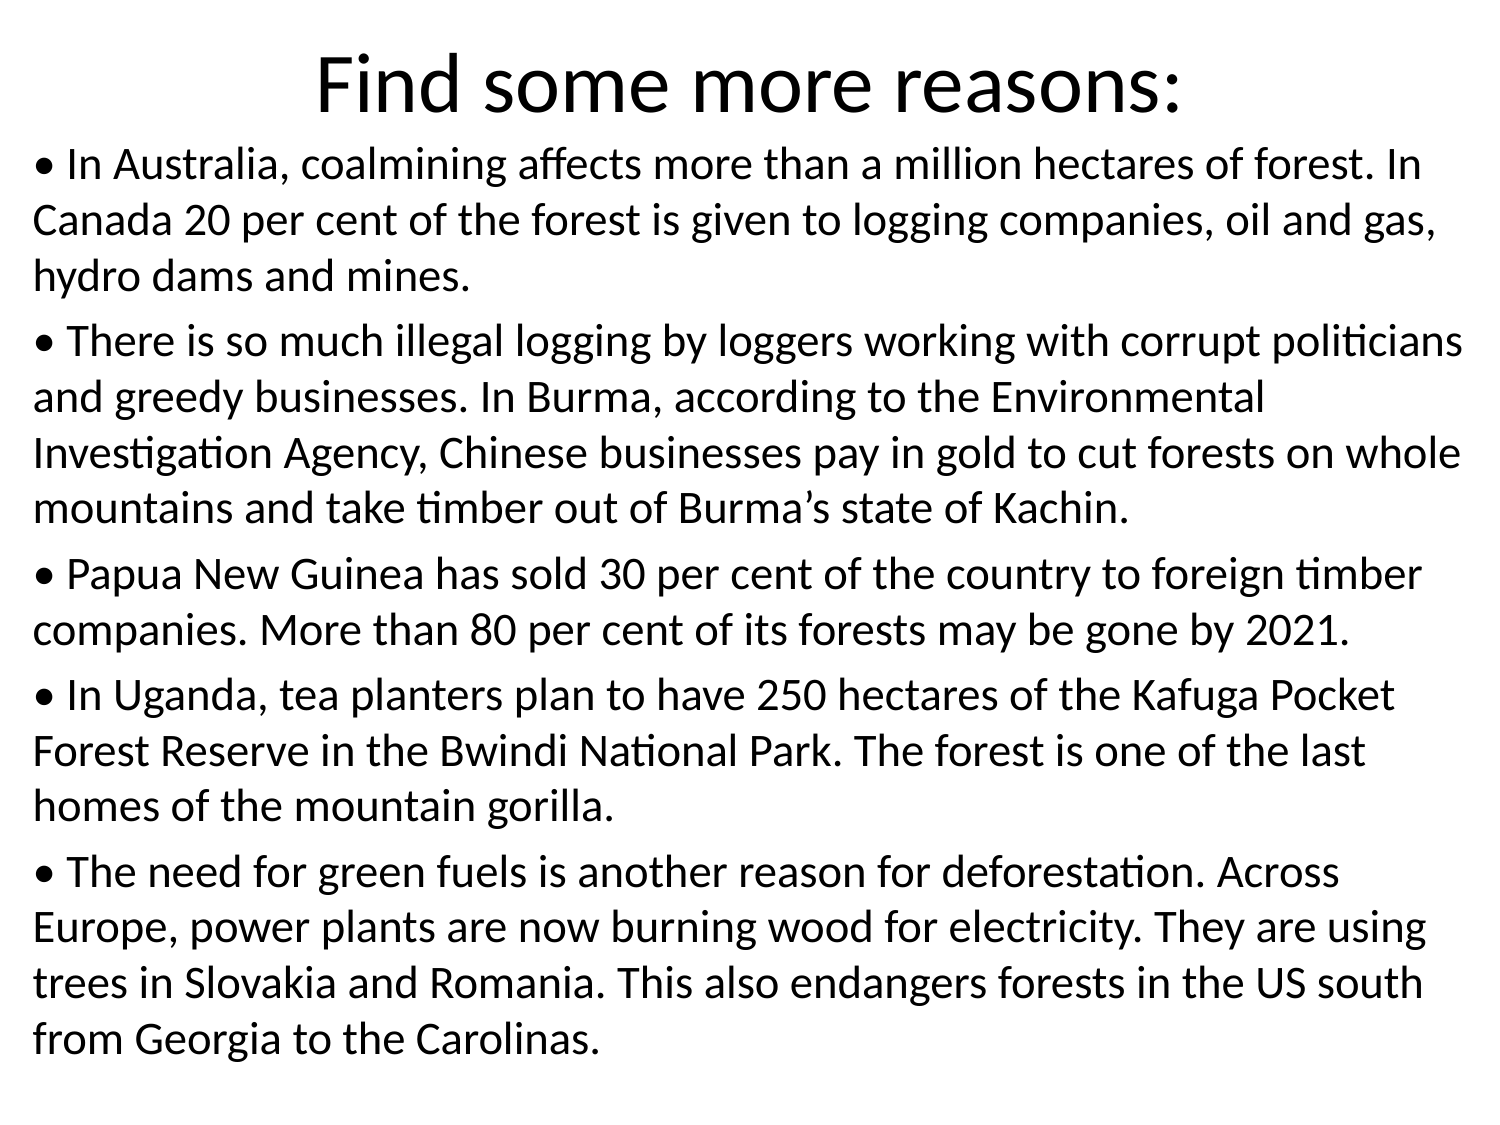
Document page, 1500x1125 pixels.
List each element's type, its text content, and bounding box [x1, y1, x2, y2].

list • In Australia, coalmining affects more than a million hectares of forest. In Canada 20 per cent of the forest is given to logging companies, oil and gas, hydro dams and mines. • There is so much illegal logging by loggers working with corrupt politicians and greedy businesses. In Burma, according to the Environmental Investigation Agency, Chinese businesses pay in gold to cut forests on whole mountains and take timber out of Burma’s state of Kachin. • Papua New Guinea has sold 30 per cent of the country to foreign timber companies. More than 80 per cent of its forests may be gone by 2021. • In Uganda, tea planters plan to have 250 hectares of the Kafuga Pocket Forest Reserve in the Bwindi National Park. The forest is one of the last homes of the mountain gorilla. • The need for green fuels is another reason for deforestation. Across Europe, power plants are now burning wood for electricity. They are using trees in Slovakia and Romania. This also endangers forests in the US south from Georgia to the Carolinas. [17, 125, 1500, 1125]
title Find some more reasons: [75, 19, 1425, 125]
